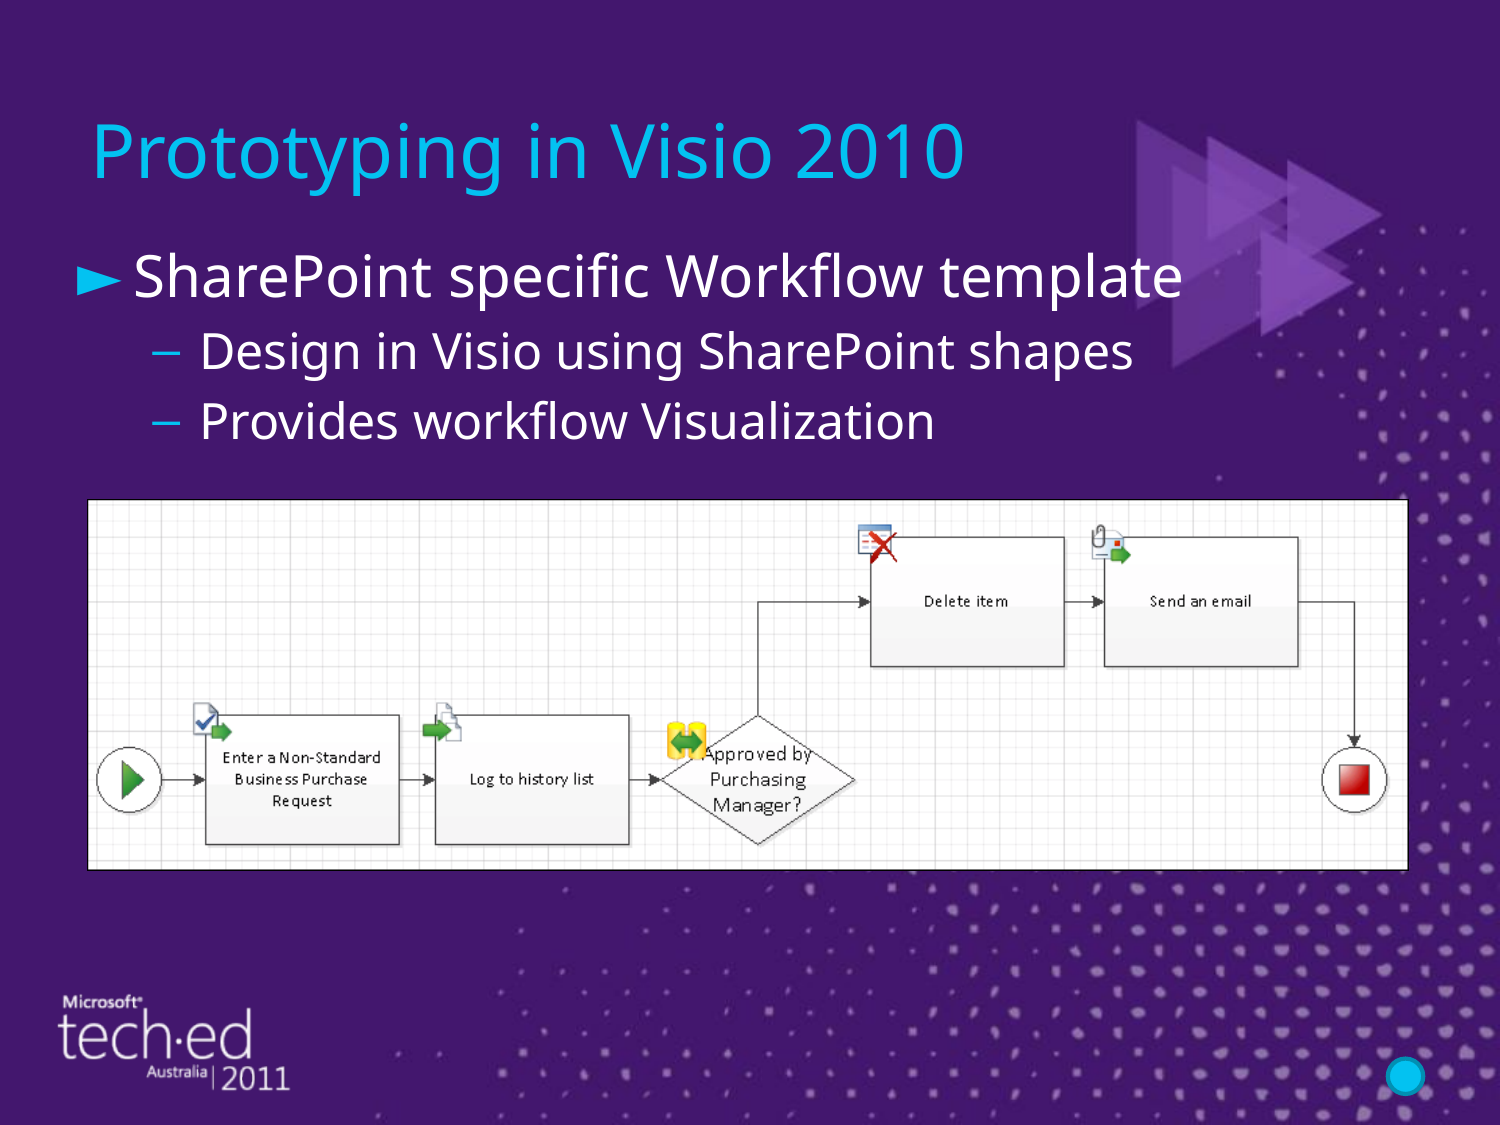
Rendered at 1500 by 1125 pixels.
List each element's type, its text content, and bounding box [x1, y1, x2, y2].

text_box [1385, 1056, 1426, 1097]
title Prototyping in Visio 2010 [75, 54, 1425, 231]
list SharePoint specific Workflow template Design in Visio using SharePoint shapes Provides workflow Visualization [62, 231, 1438, 538]
picture [0, 0, 1500, 1125]
